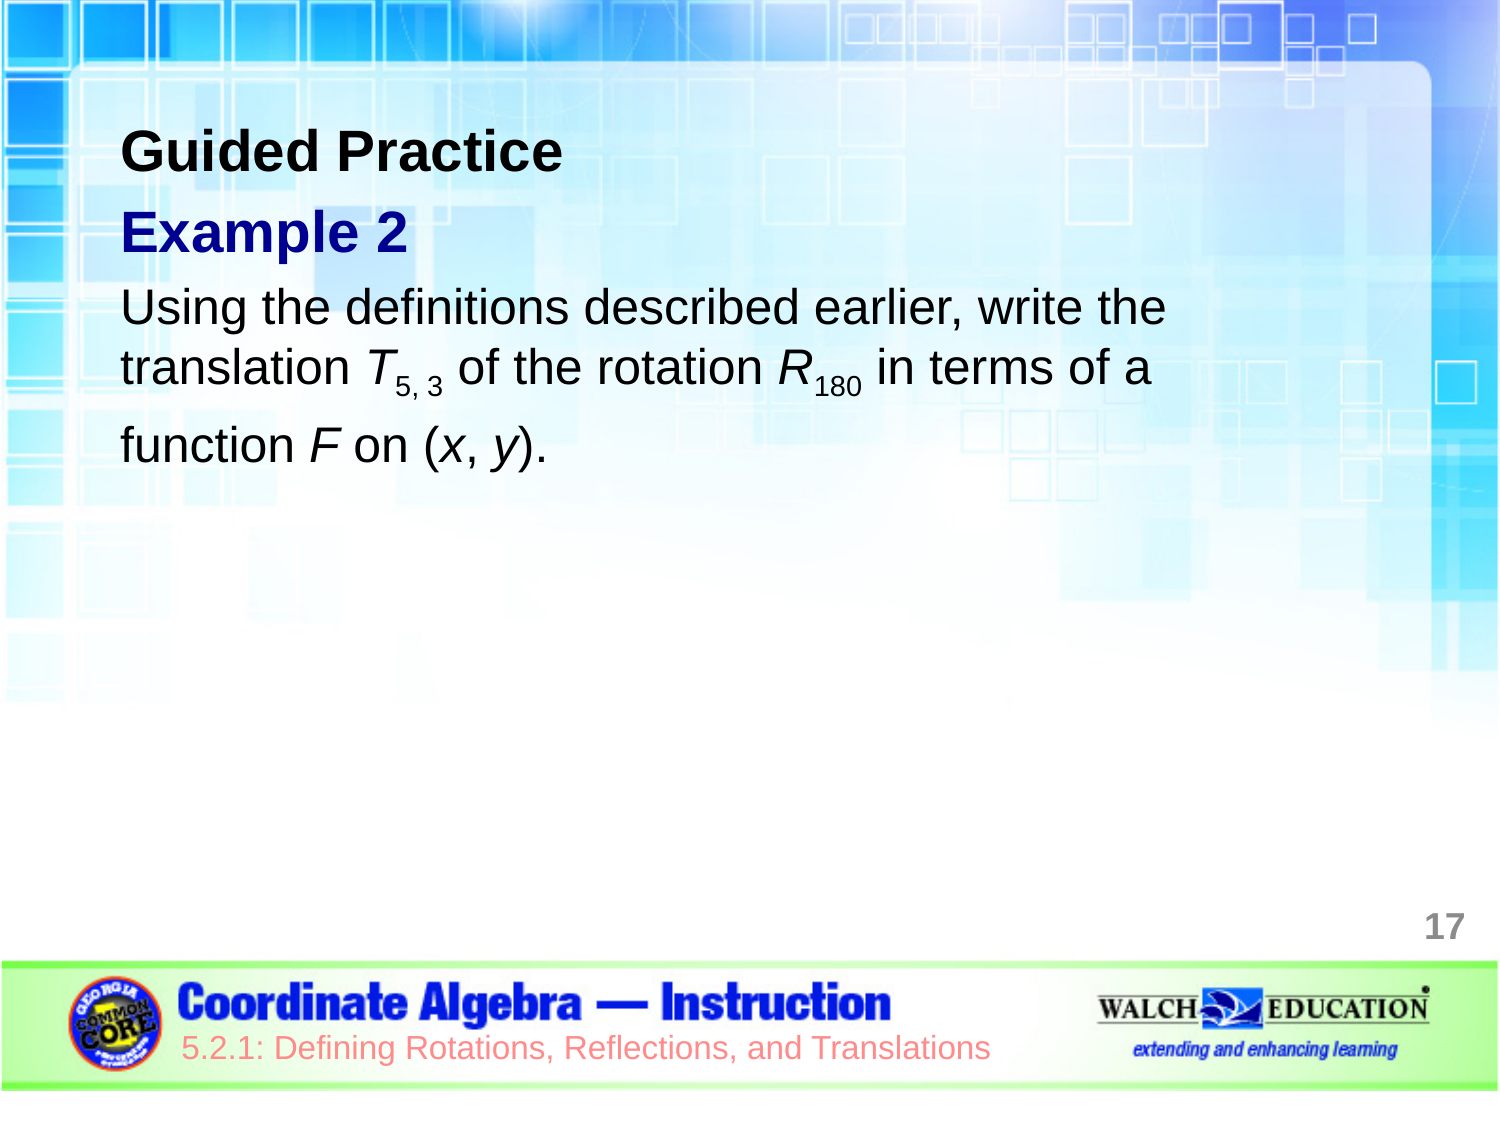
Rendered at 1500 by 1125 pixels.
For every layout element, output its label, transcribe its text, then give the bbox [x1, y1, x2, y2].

subtitle Guided Practice Example 2 Using the definitions described earlier, write the translation T5, 3 of the rotation R180 in terms of a function F on (x, y). [105, 105, 1394, 949]
footer 5.2.1: Defining Rotations, Reflections, and Translations [166, 1024, 1080, 1069]
picture [1, 0, 1500, 1091]
slide_number 17 [1361, 901, 1481, 949]
